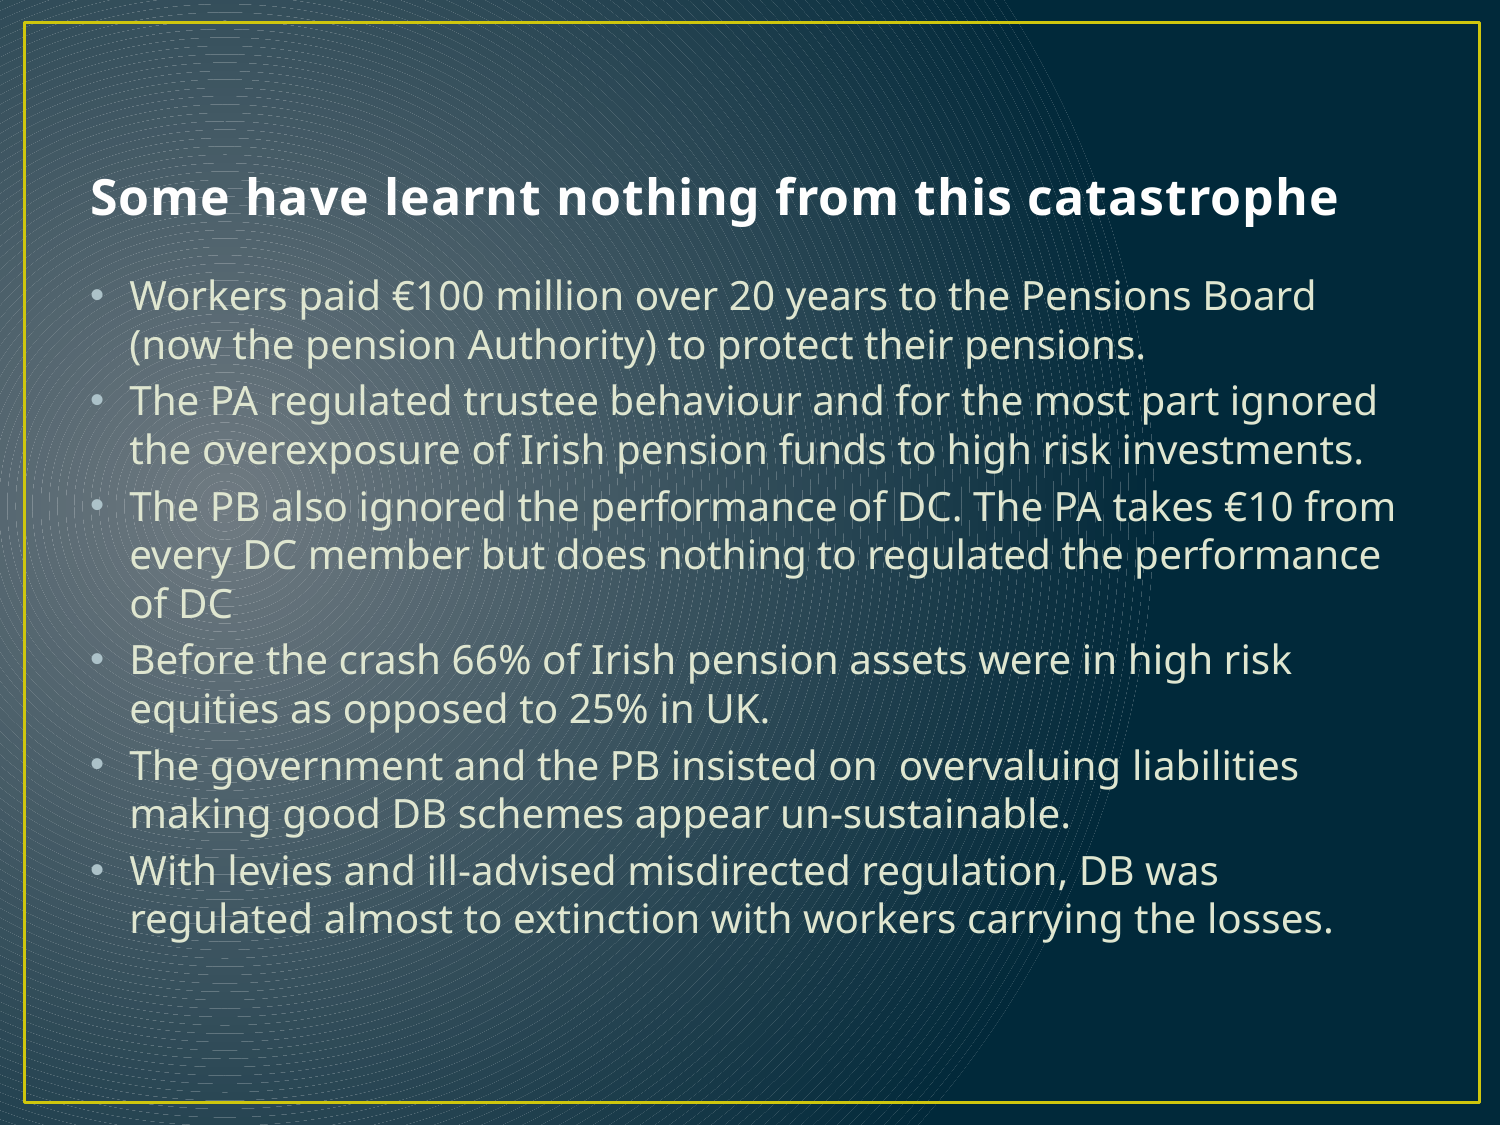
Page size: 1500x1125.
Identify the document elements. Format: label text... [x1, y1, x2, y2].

list Workers paid €100 million over 20 years to the Pensions Board (now the pension Authority) to protect their pensions. The PA regulated trustee behaviour and for the most part ignored the overexposure of Irish pension funds to high risk investments. The PB also ignored the performance of DC. The PA takes €10 from every DC member but does nothing to regulated the performance of DC Before the crash 66% of Irish pension assets were in high risk equities as opposed to 25% in UK. The government and the PB insisted on overvaluing liabilities making good DB schemes appear un-sustainable. With levies and ill-advised misdirected regulation, DB was regulated almost to extinction with workers carrying the losses. [75, 262, 1425, 1005]
title Some have learnt nothing from this catastrophe [75, 45, 1425, 233]
